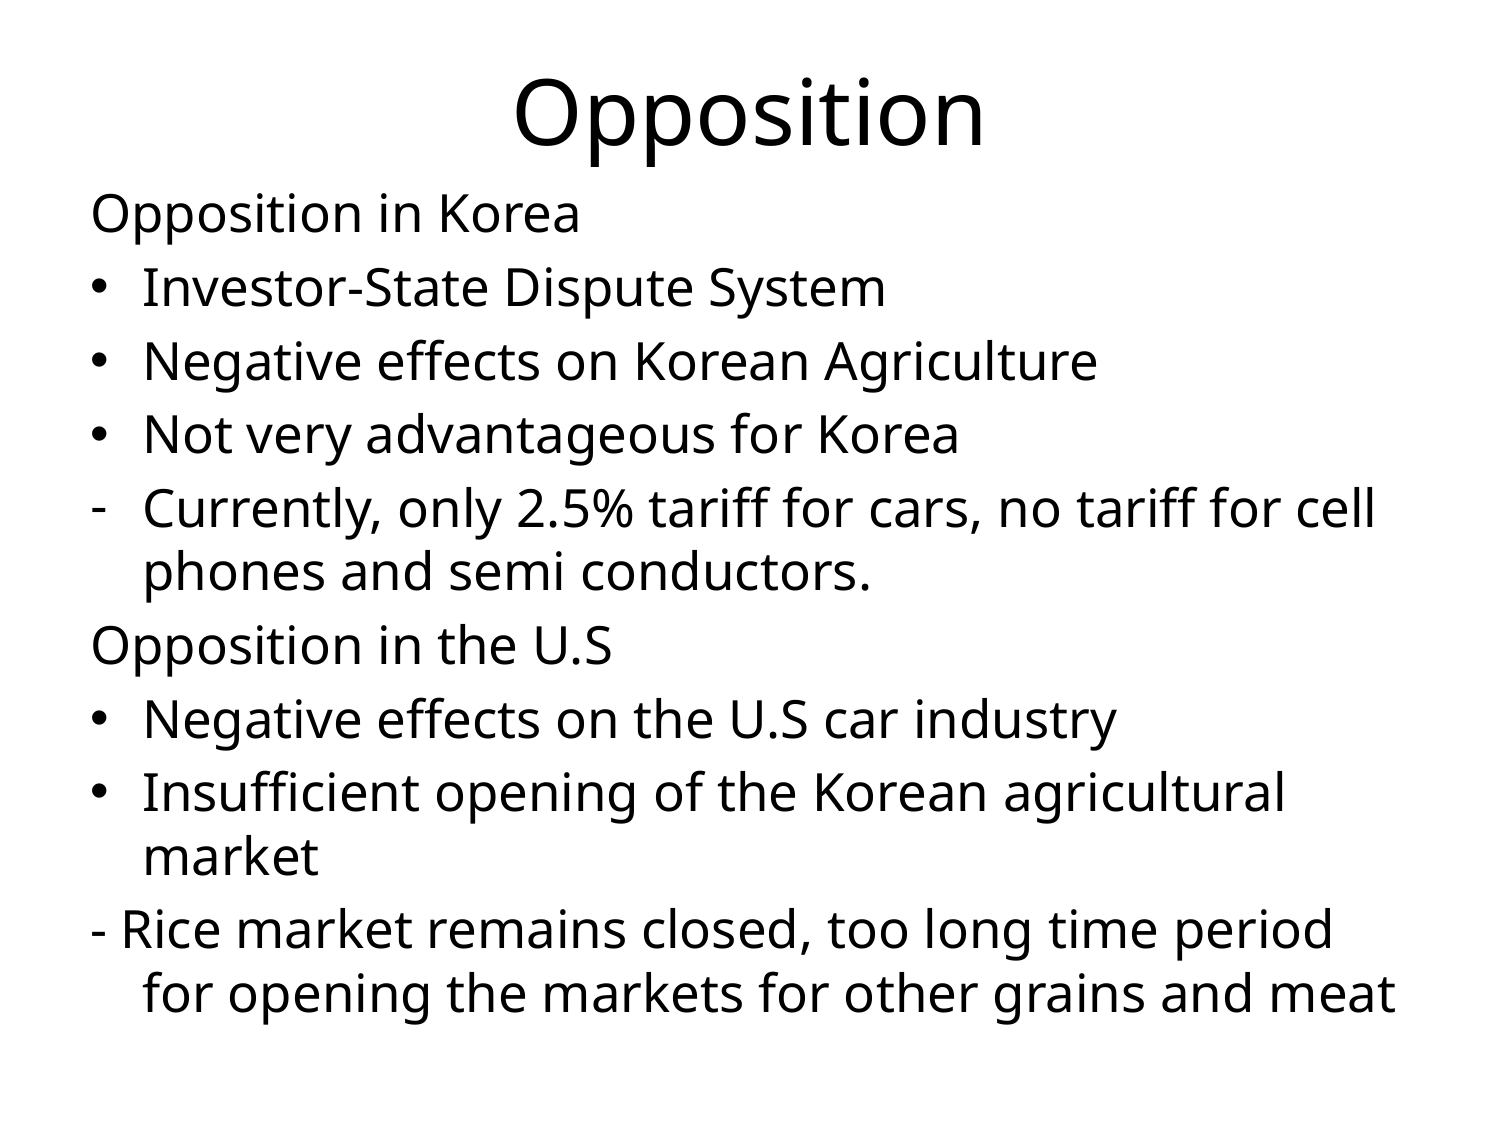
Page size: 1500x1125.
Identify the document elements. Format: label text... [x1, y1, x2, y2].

list Opposition in Korea Investor-State Dispute System Negative effects on Korean Agriculture Not very advantageous for Korea Currently, only 2.5% tariff for cars, no tariff for cell phones and semi conductors. Opposition in the U.S Negative effects on the U.S car industry Insufficient opening of the Korean agricultural market - Rice market remains closed, too long time period for opening the markets for other grains and meat [75, 172, 1425, 1059]
title Opposition [75, 45, 1425, 172]
